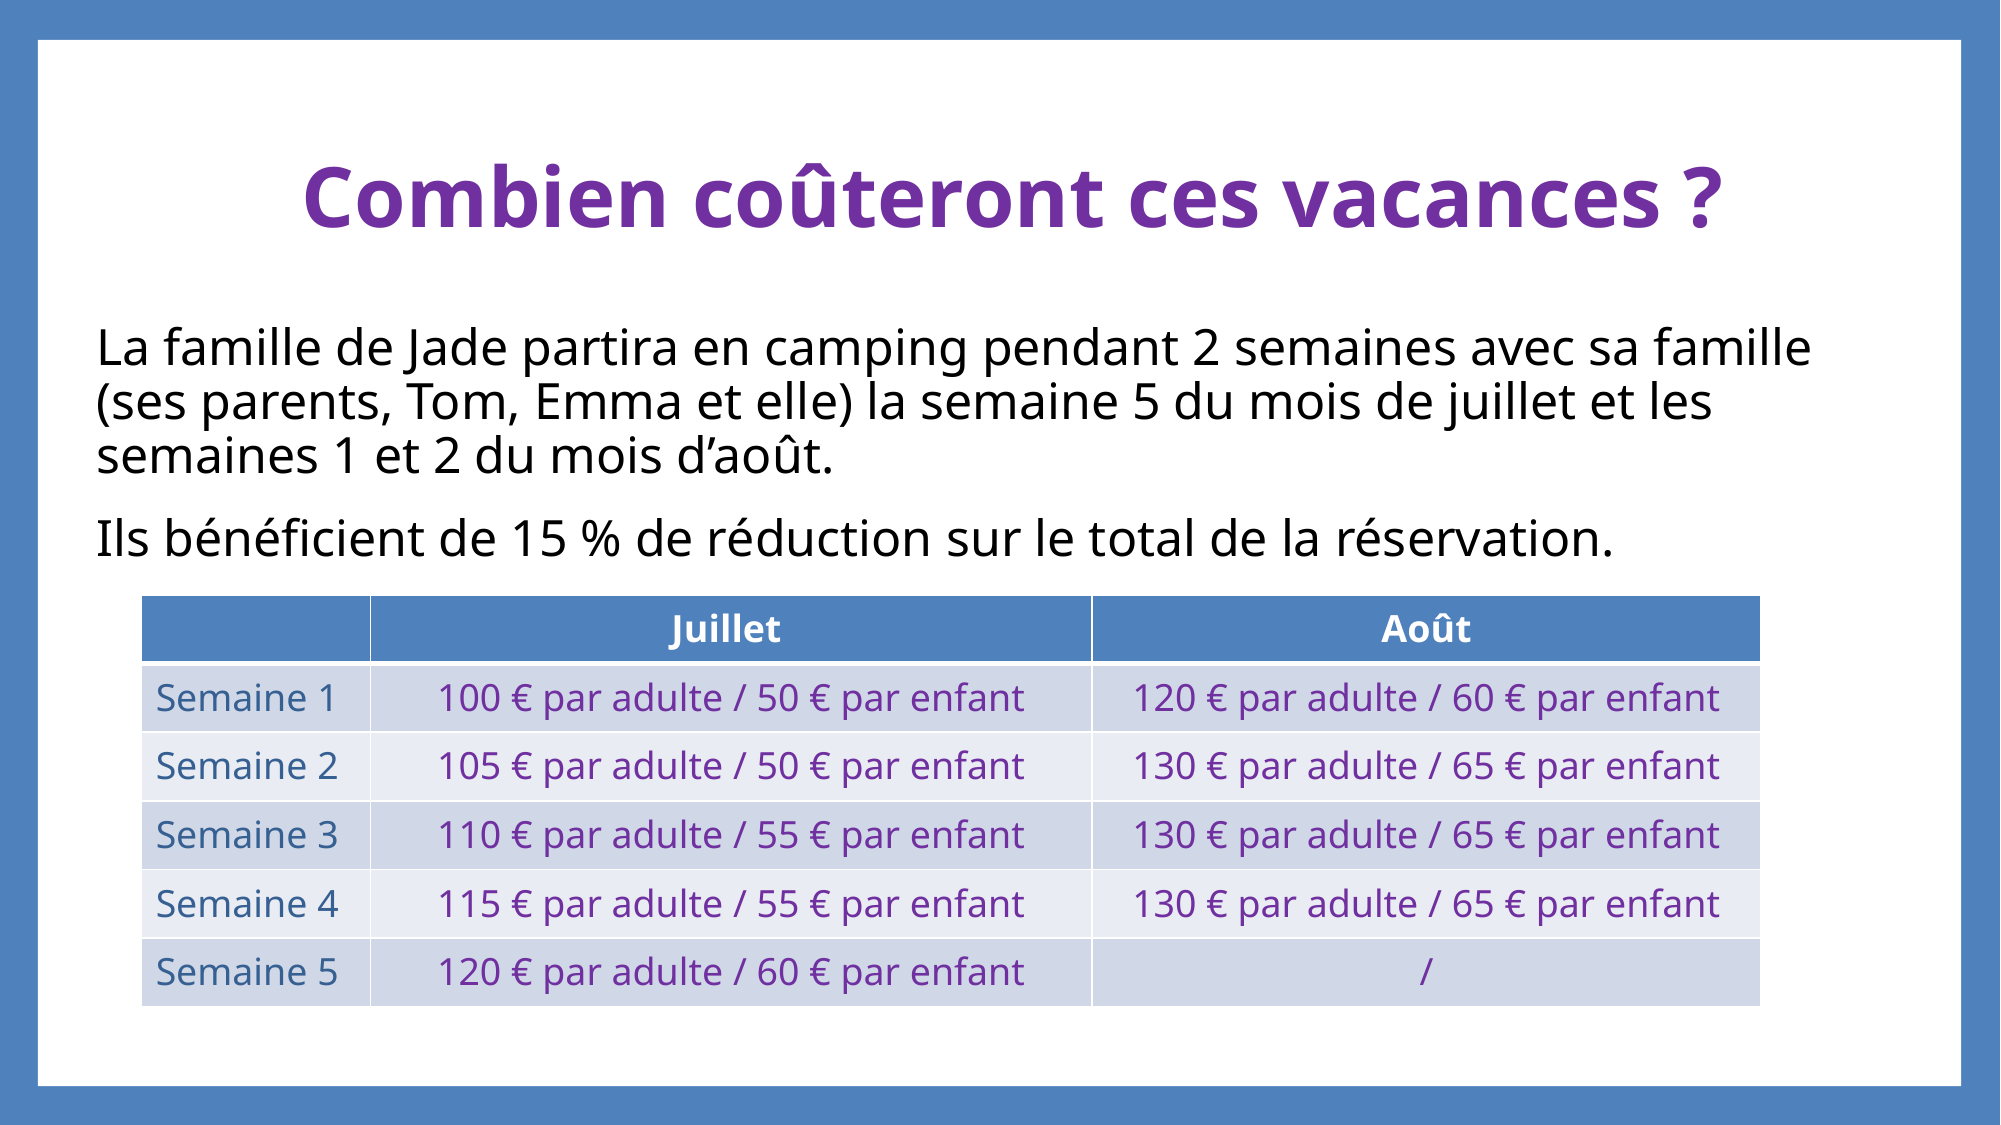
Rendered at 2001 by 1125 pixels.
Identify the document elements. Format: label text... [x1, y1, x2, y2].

table_cell 130 € par adulte / 65 € par enfant [1093, 733, 1760, 800]
table_cell 115 € par adulte / 55 € par enfant [371, 870, 1091, 937]
table_header [142, 596, 370, 661]
table_cell 130 € par adulte / 65 € par enfant [1093, 802, 1760, 869]
table_cell 100 € par adulte / 50 € par enfant [371, 666, 1091, 731]
table_cell 120 € par adulte / 60 € par enfant [371, 939, 1091, 1006]
table_header Août [1093, 596, 1760, 661]
list La famille de Jade partira en camping pendant 2 semaines avec sa famille (ses parents, Tom, Emma et elle) la semaine 5 du mois de juillet et les semaines 1 et 2 du mois d’août. Ils bénéficient de 15 % de réduction sur le total de la réservation. [81, 225, 1846, 1055]
title Combien coûteront ces vacances ? [187, 99, 1808, 225]
table_cell Semaine 3 [142, 802, 370, 869]
table_cell 120 € par adulte / 60 € par enfant [1093, 666, 1760, 731]
table_cell Semaine 4 [142, 870, 370, 937]
table_cell / [1093, 939, 1760, 1006]
table_cell 105 € par adulte / 50 € par enfant [371, 733, 1091, 800]
table_header Juillet [371, 596, 1091, 661]
table_cell Semaine 5 [142, 939, 370, 1006]
table_cell Semaine 2 [142, 733, 370, 800]
table_cell 130 € par adulte / 65 € par enfant [1093, 870, 1760, 937]
table_cell 110 € par adulte / 55 € par enfant [371, 802, 1091, 869]
table_cell Semaine 1 [142, 666, 370, 731]
